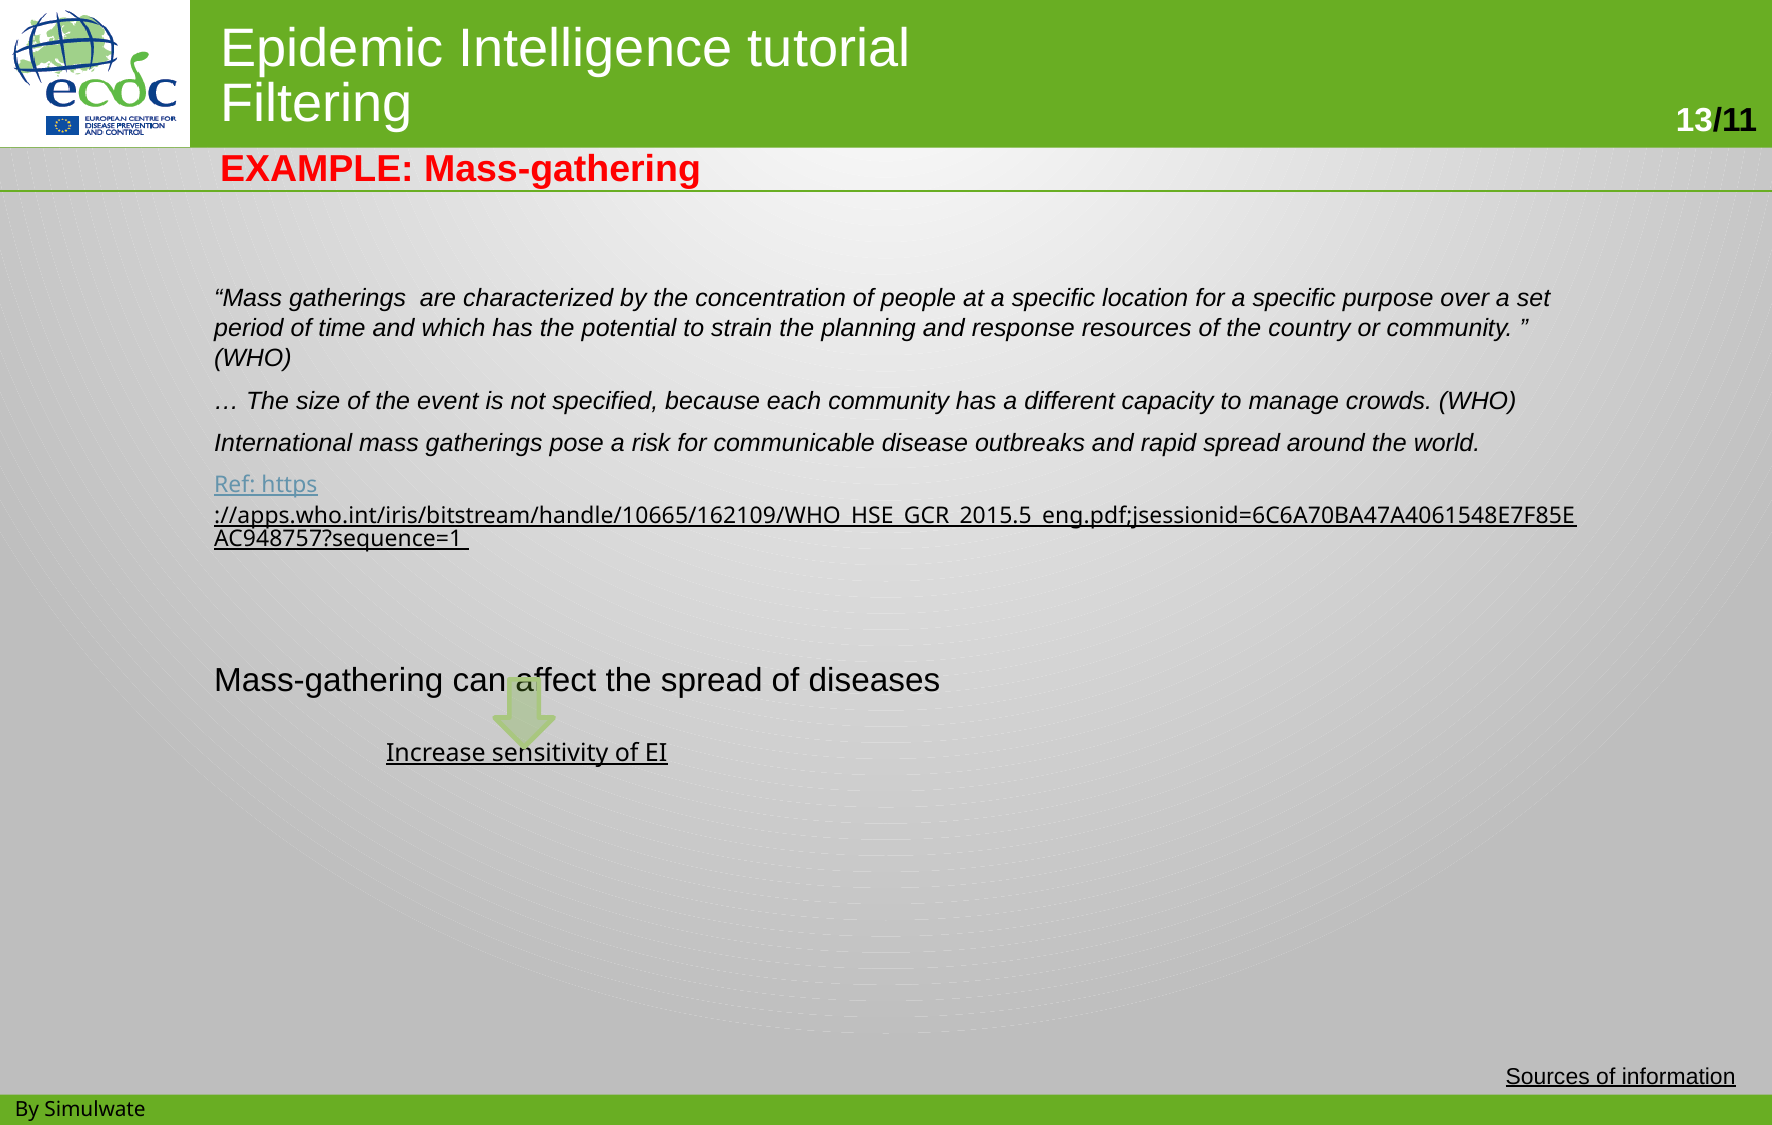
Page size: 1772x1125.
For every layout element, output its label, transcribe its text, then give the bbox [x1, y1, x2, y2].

text_box Increase sensitivity of EI [157, 732, 897, 774]
text_box [494, 679, 554, 748]
text_box “Mass gatherings are characterized by the concentration of people at a specific location for a specific purpose over a set period of time and which has the potential to strain the planning and response resources of the country or community. ” (WHO) … The size of the event is not specified, because each community has a different capacity to manage crowds. (WHO) International mass gatherings pose a risk for communicable disease outbreaks and rapid spread around the world. Ref: https://apps.who.int/iris/bitstream/handle/10665/162109/WHO_HSE_GCR_2015.5_eng.pdf;jsessionid=6C6A70BA47A4061548E7F85EAC948757?sequence=1 Mass-gathering can affect the spread of diseases [199, 274, 1594, 603]
picture [0, 0, 190, 147]
text_box Sources of information [1456, 1057, 1751, 1097]
text_box EXAMPLE: Mass-gathering [205, 141, 1406, 198]
